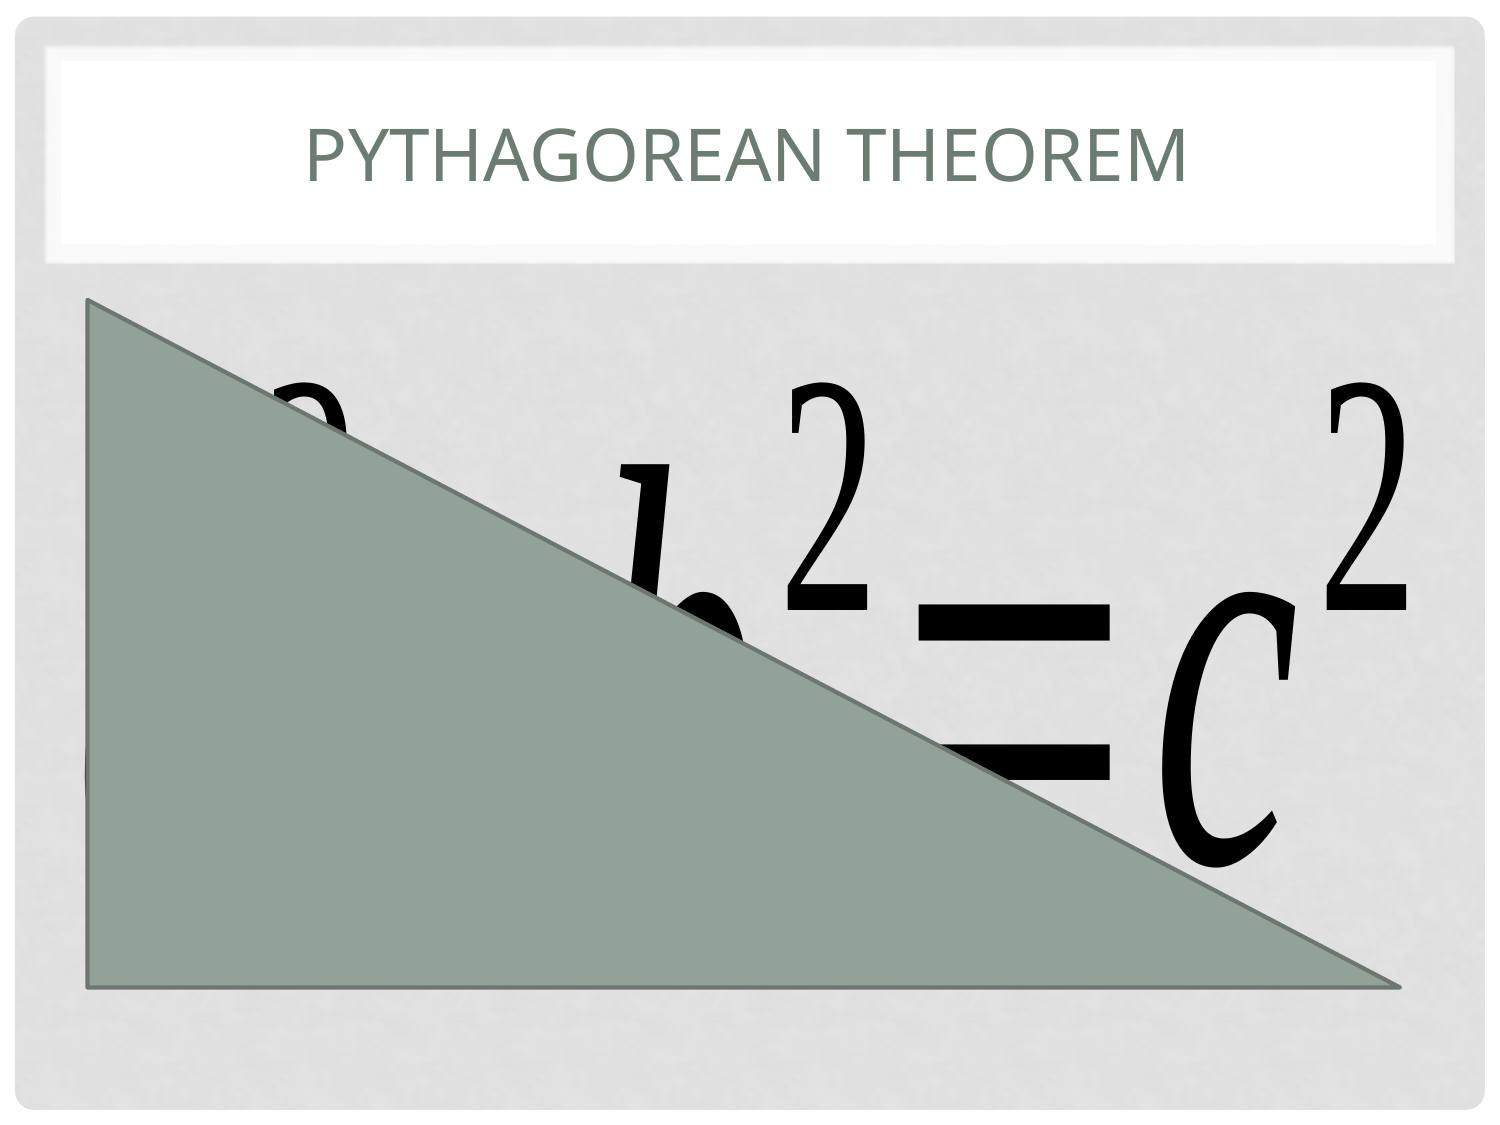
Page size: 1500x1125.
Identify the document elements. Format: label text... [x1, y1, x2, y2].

text_box [85, 298, 1403, 990]
title Pythagorean Theorem [69, 66, 1425, 238]
